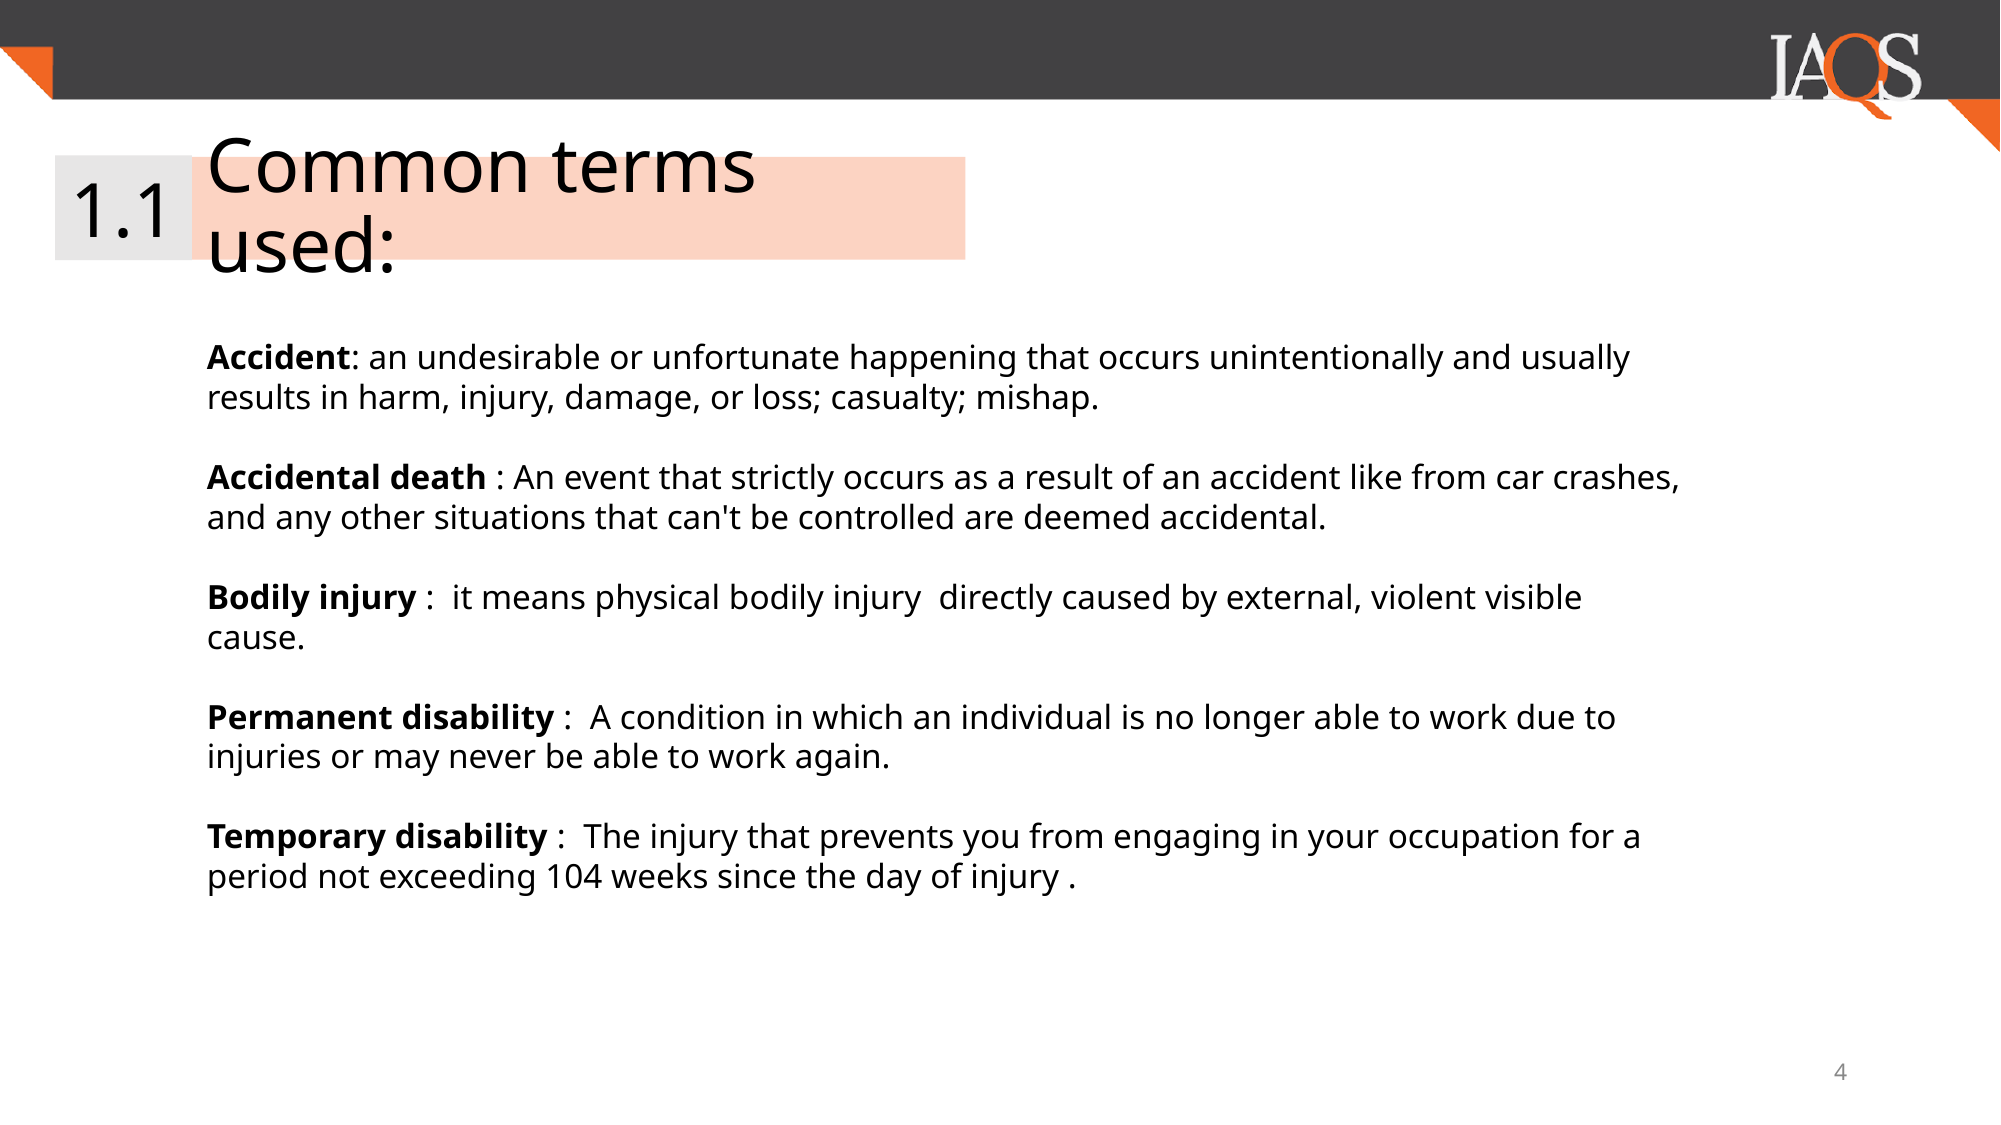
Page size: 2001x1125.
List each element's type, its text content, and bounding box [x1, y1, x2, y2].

slide_number ‹#› [1412, 1042, 1863, 1103]
picture [0, 0, 2000, 152]
text_box Accident: an undesirable or unfortunate happening that occurs unintentionally and usually results in harm, injury, damage, or loss; casualty; mishap. Accidental death : An event that strictly occurs as a result of an accident like from car crashes, and any other situations that can't be controlled are deemed accidental. Bodily injury : it means physical bodily injury directly caused by external, violent visible cause. Permanent disability : A condition in which an individual is no longer able to work due to injuries or may never be able to work again. Temporary disability : The injury that prevents you from engaging in your occupation for a period not exceeding 104 weeks since the day of injury . [191, 328, 1699, 903]
title Common terms used: [192, 156, 966, 260]
text_box 1.1 [55, 155, 192, 261]
